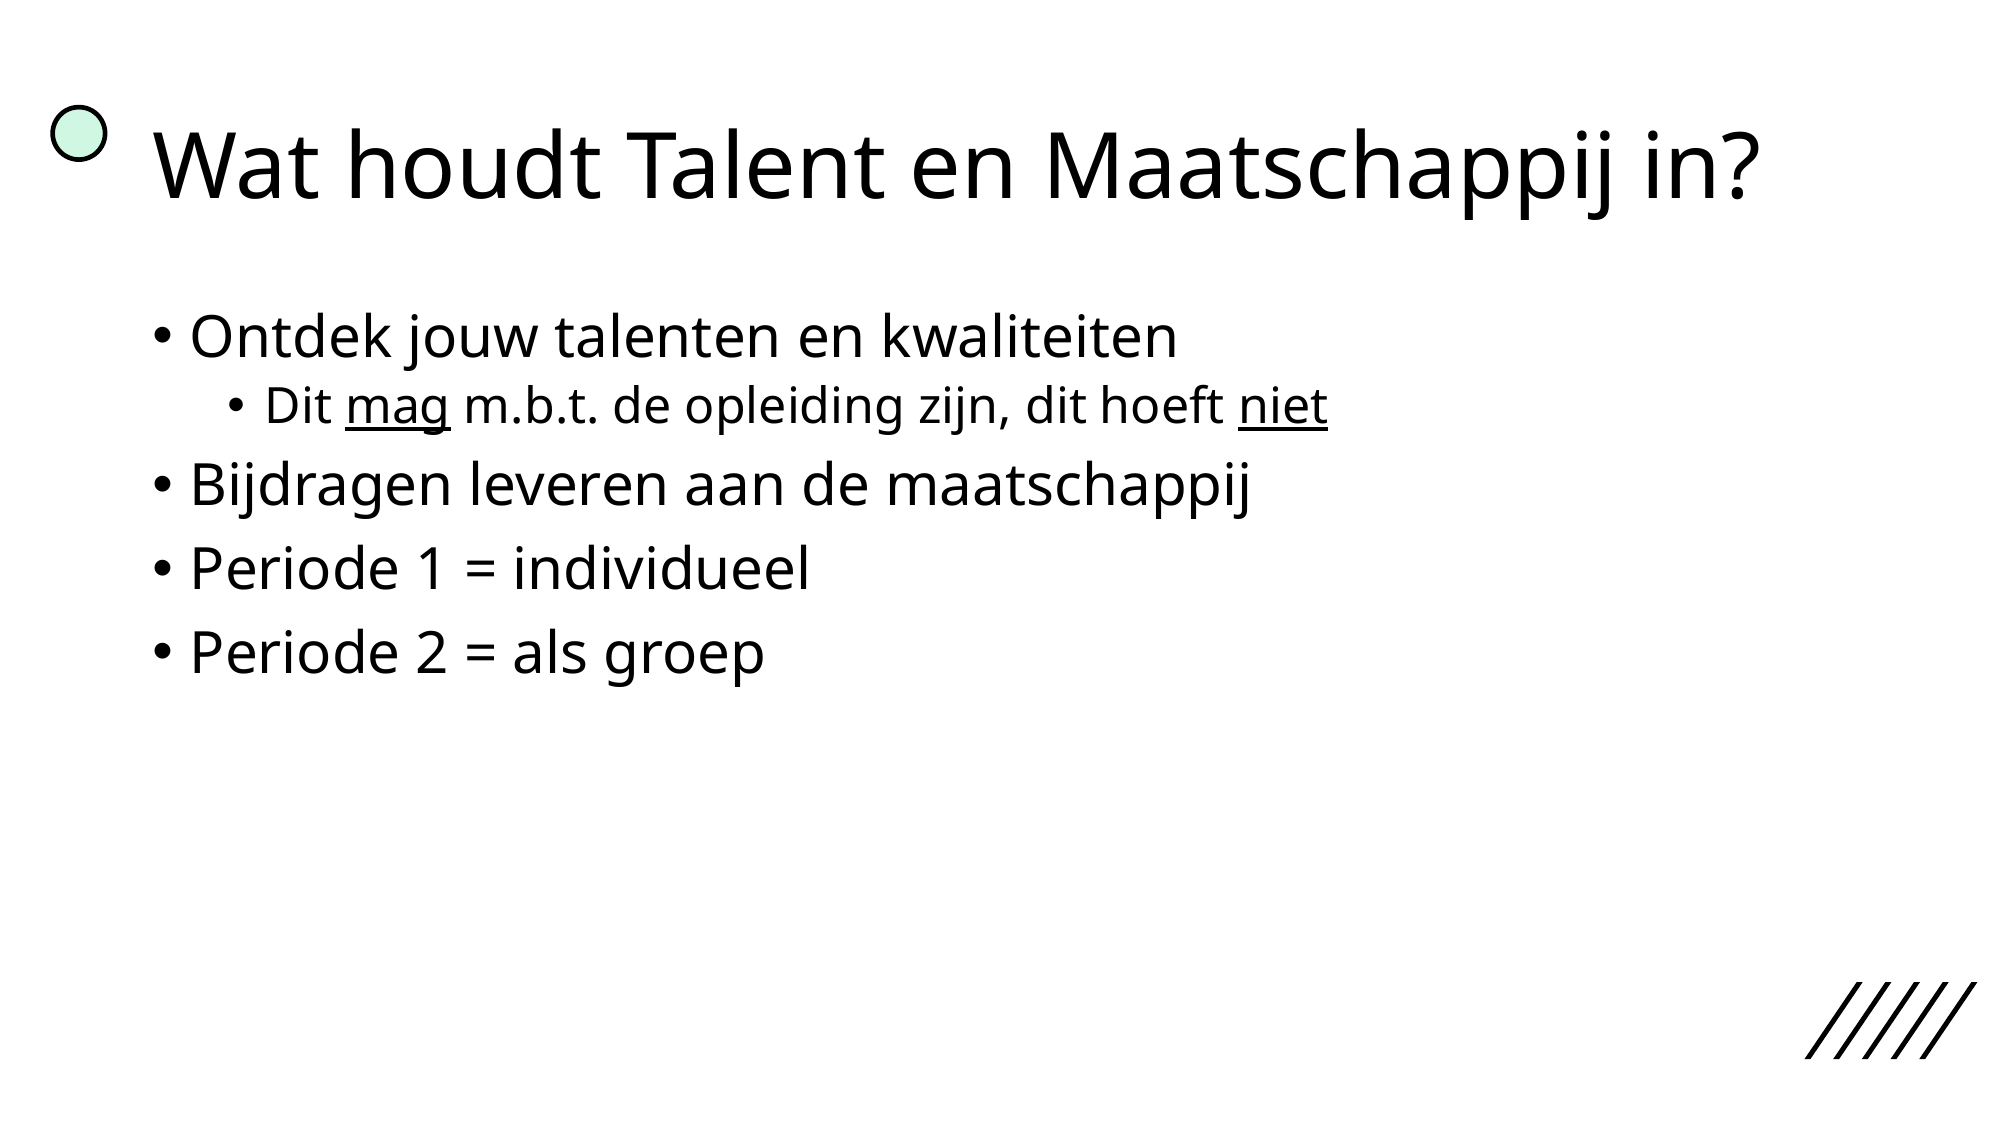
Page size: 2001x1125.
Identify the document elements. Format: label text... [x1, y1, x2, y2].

title Wat houdt Talent en Maatschappij in? [137, 59, 1863, 278]
list Ontdek jouw talenten en kwaliteiten Dit mag m.b.t. de opleiding zijn, dit hoeft niet Bijdragen leveren aan de maatschappij Periode 1 = individueel Periode 2 = als groep [137, 299, 1863, 1014]
